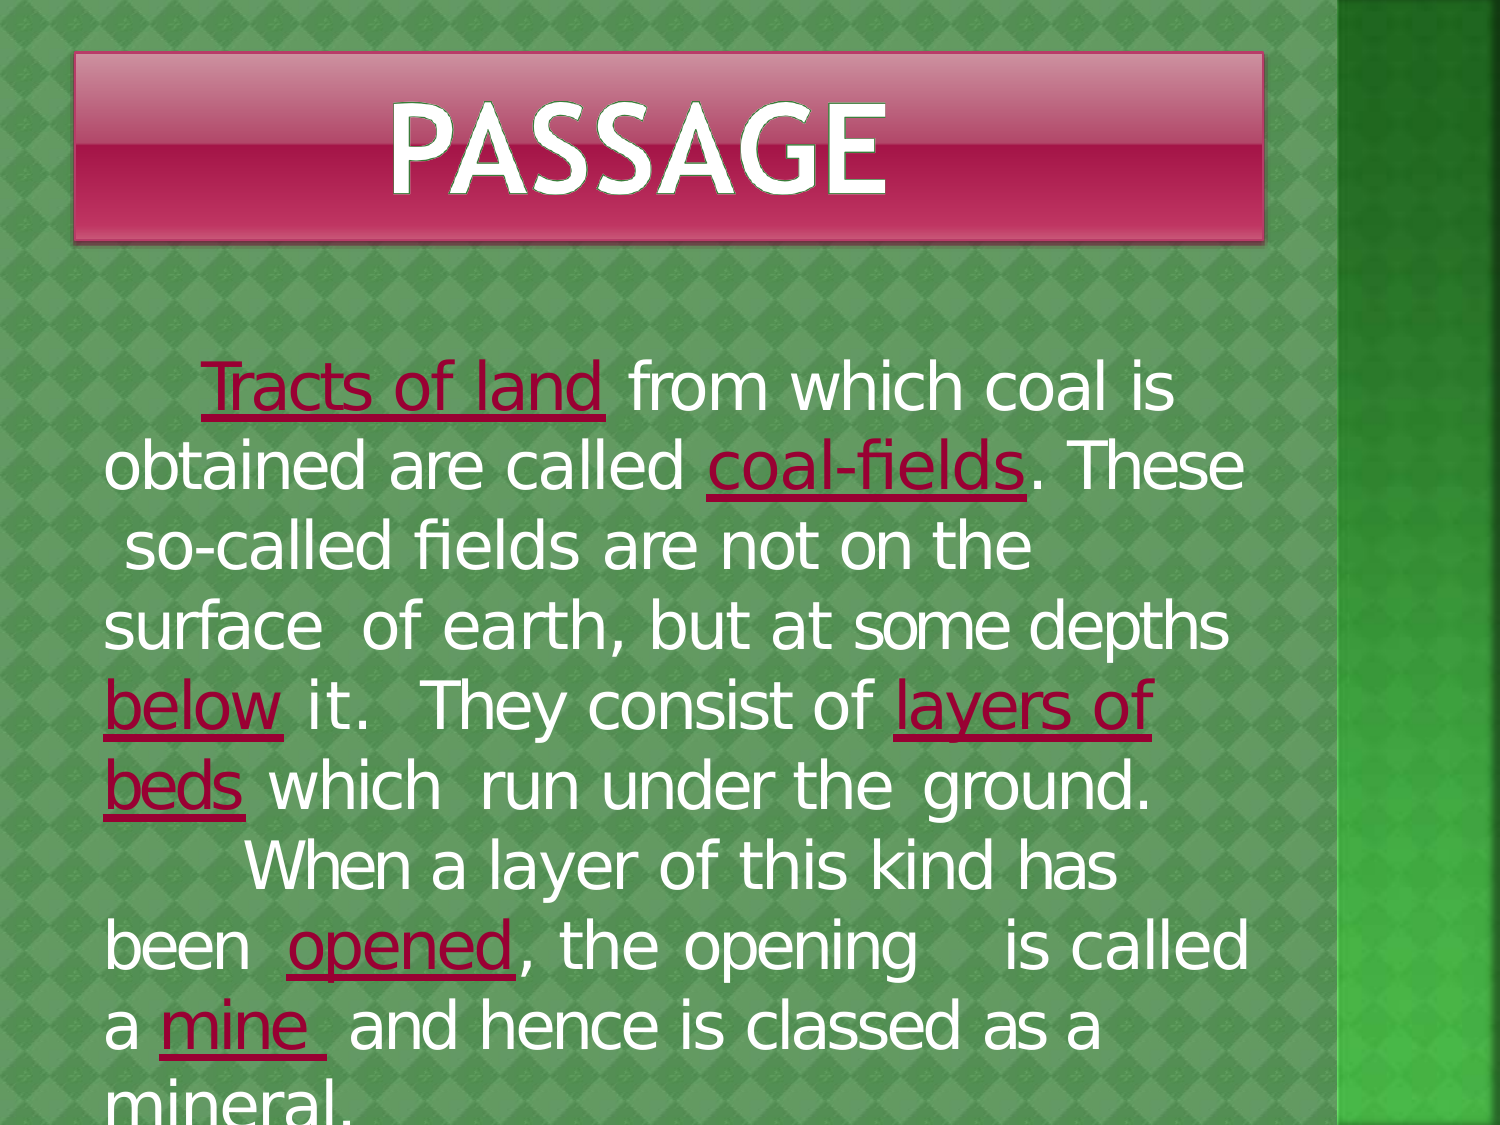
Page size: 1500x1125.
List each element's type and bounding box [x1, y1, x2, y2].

text_box [0, 0, 1500, 1125]
